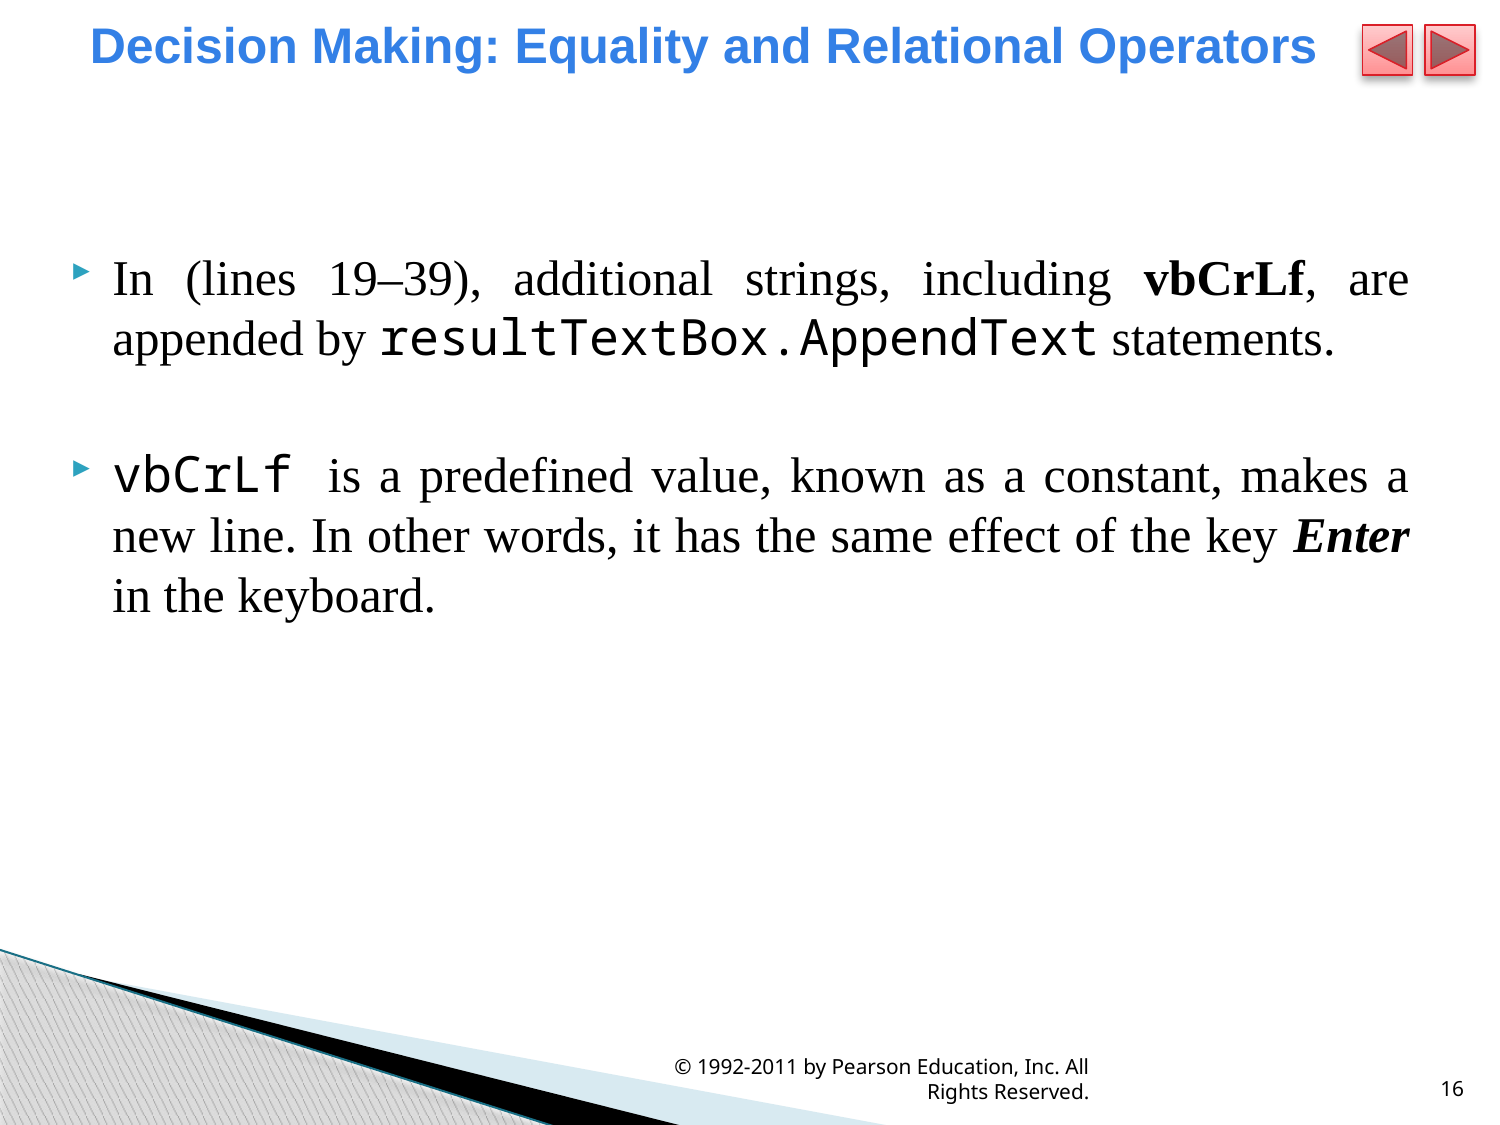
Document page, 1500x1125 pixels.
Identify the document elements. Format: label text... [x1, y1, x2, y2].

title Decision Making: Equality and Relational Operators [75, 0, 1425, 138]
list In (lines 19–39), additional strings, including vbCrLf, are appended by resultTextBox.AppendText statements. vbCrLf is a predefined value, known as a constant, makes a new line. In other words, it has the same effect of the key Enter in the keyboard. [37, 194, 1426, 938]
slide_number 16 [1418, 1051, 1479, 1112]
footer © 1992-2011 by Pearson Education, Inc. All Rights Reserved. [650, 1051, 1105, 1112]
